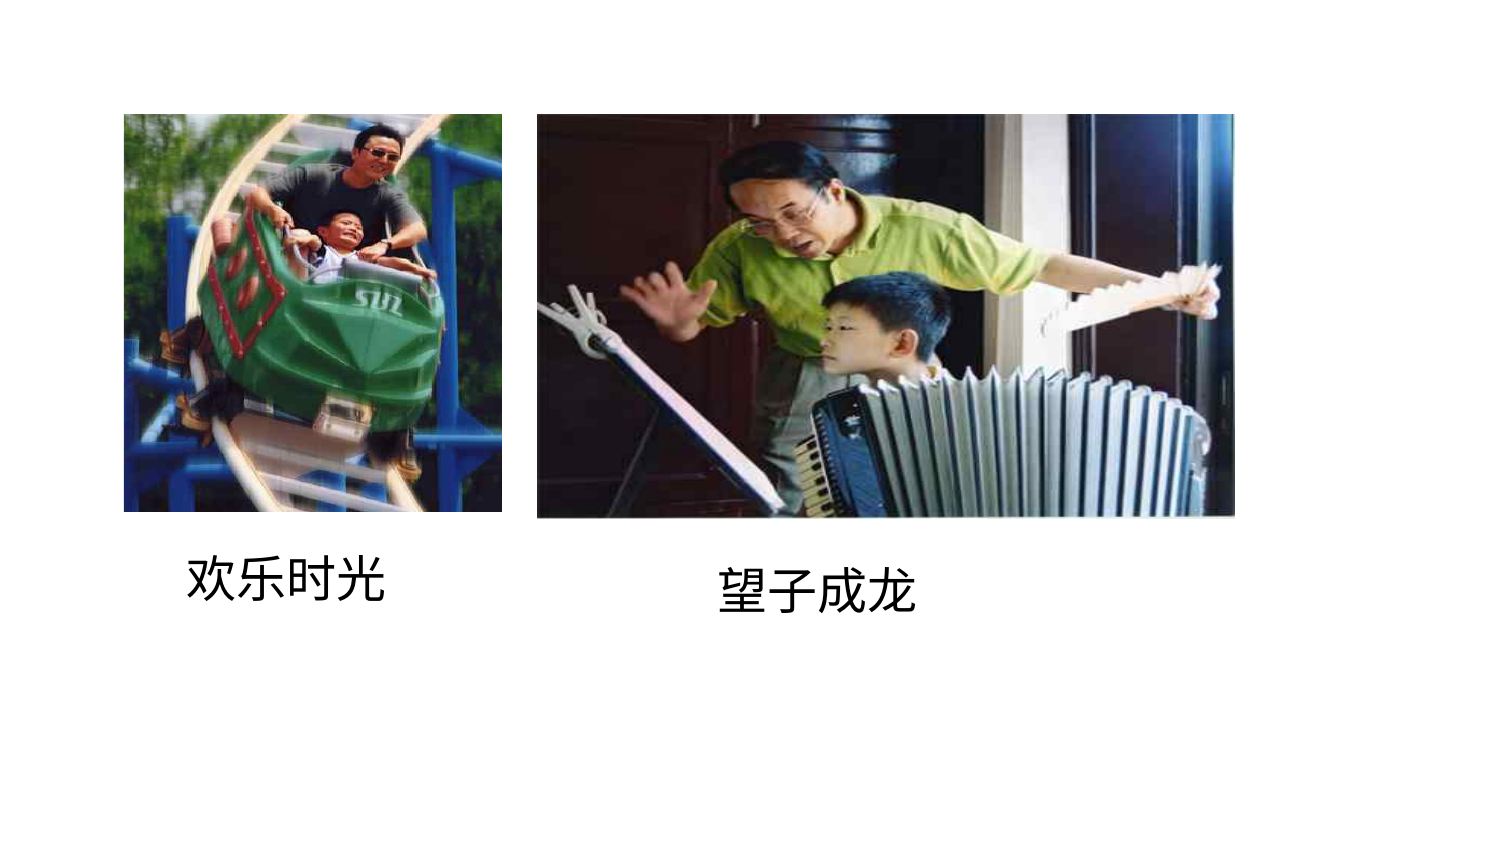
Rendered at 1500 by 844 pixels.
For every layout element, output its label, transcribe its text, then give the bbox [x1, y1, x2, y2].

picture [123, 114, 503, 512]
text_box 望子成龙 [702, 551, 1105, 627]
text_box 欢乐时光 [171, 539, 550, 615]
picture [537, 114, 1235, 520]
